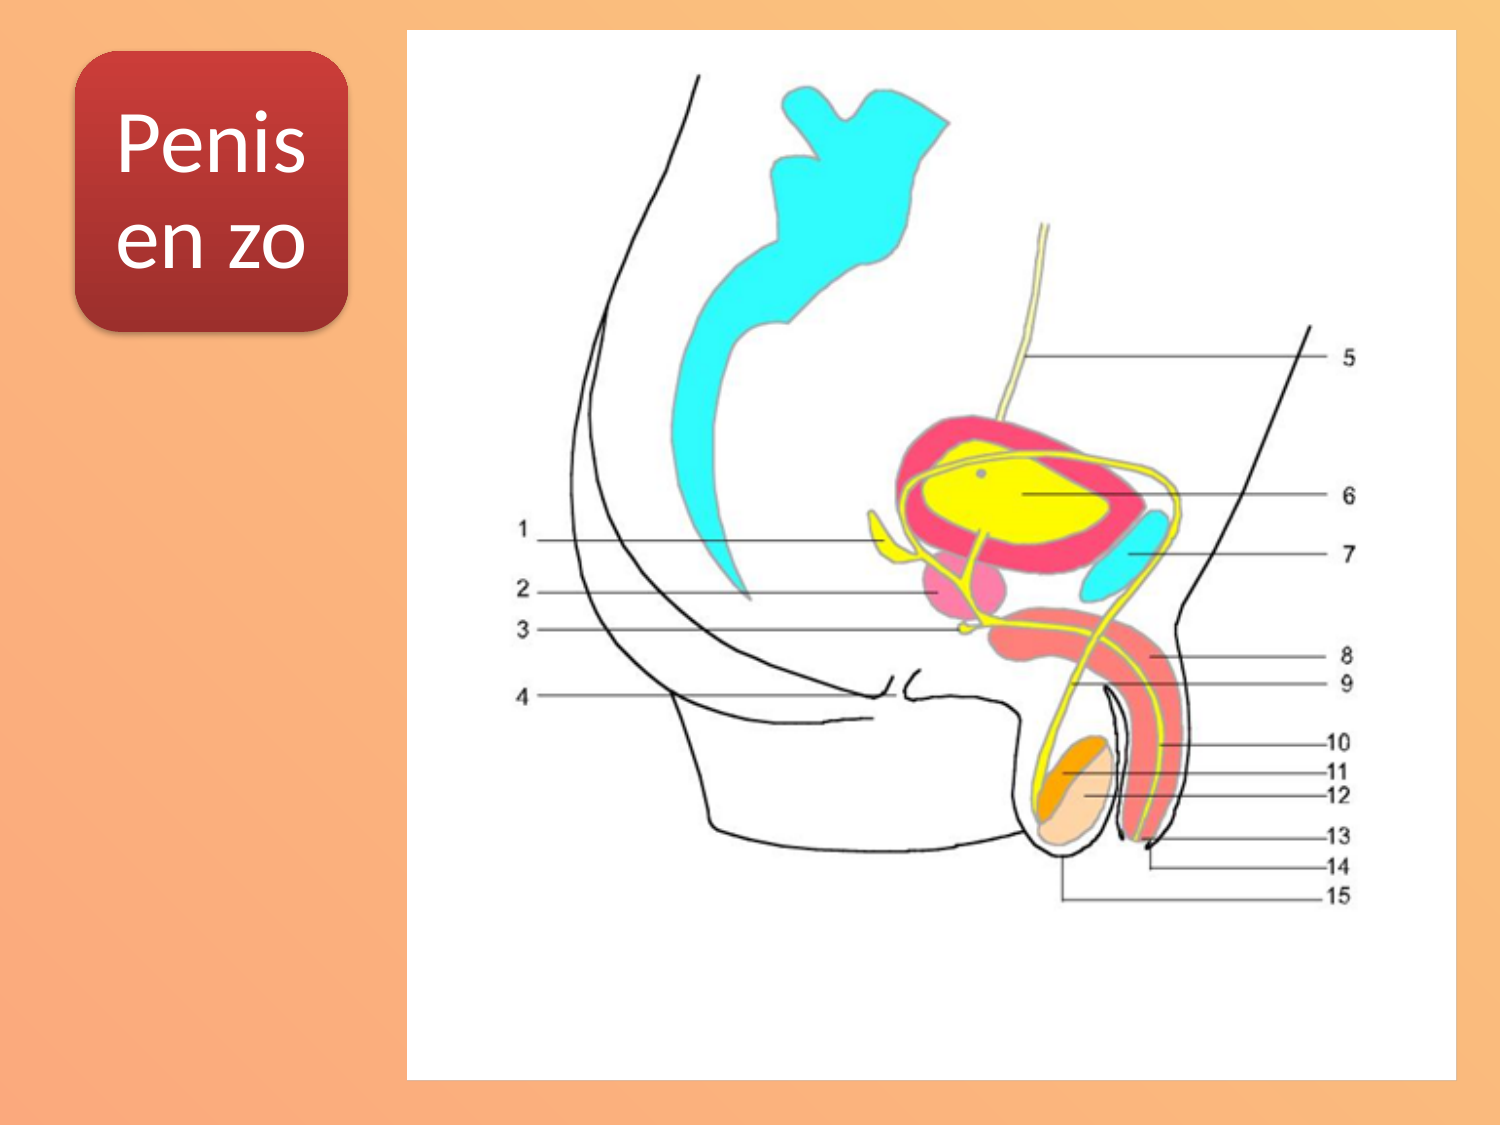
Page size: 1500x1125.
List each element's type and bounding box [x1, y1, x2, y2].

text_box [74, 44, 349, 339]
picture [407, 30, 1459, 1083]
